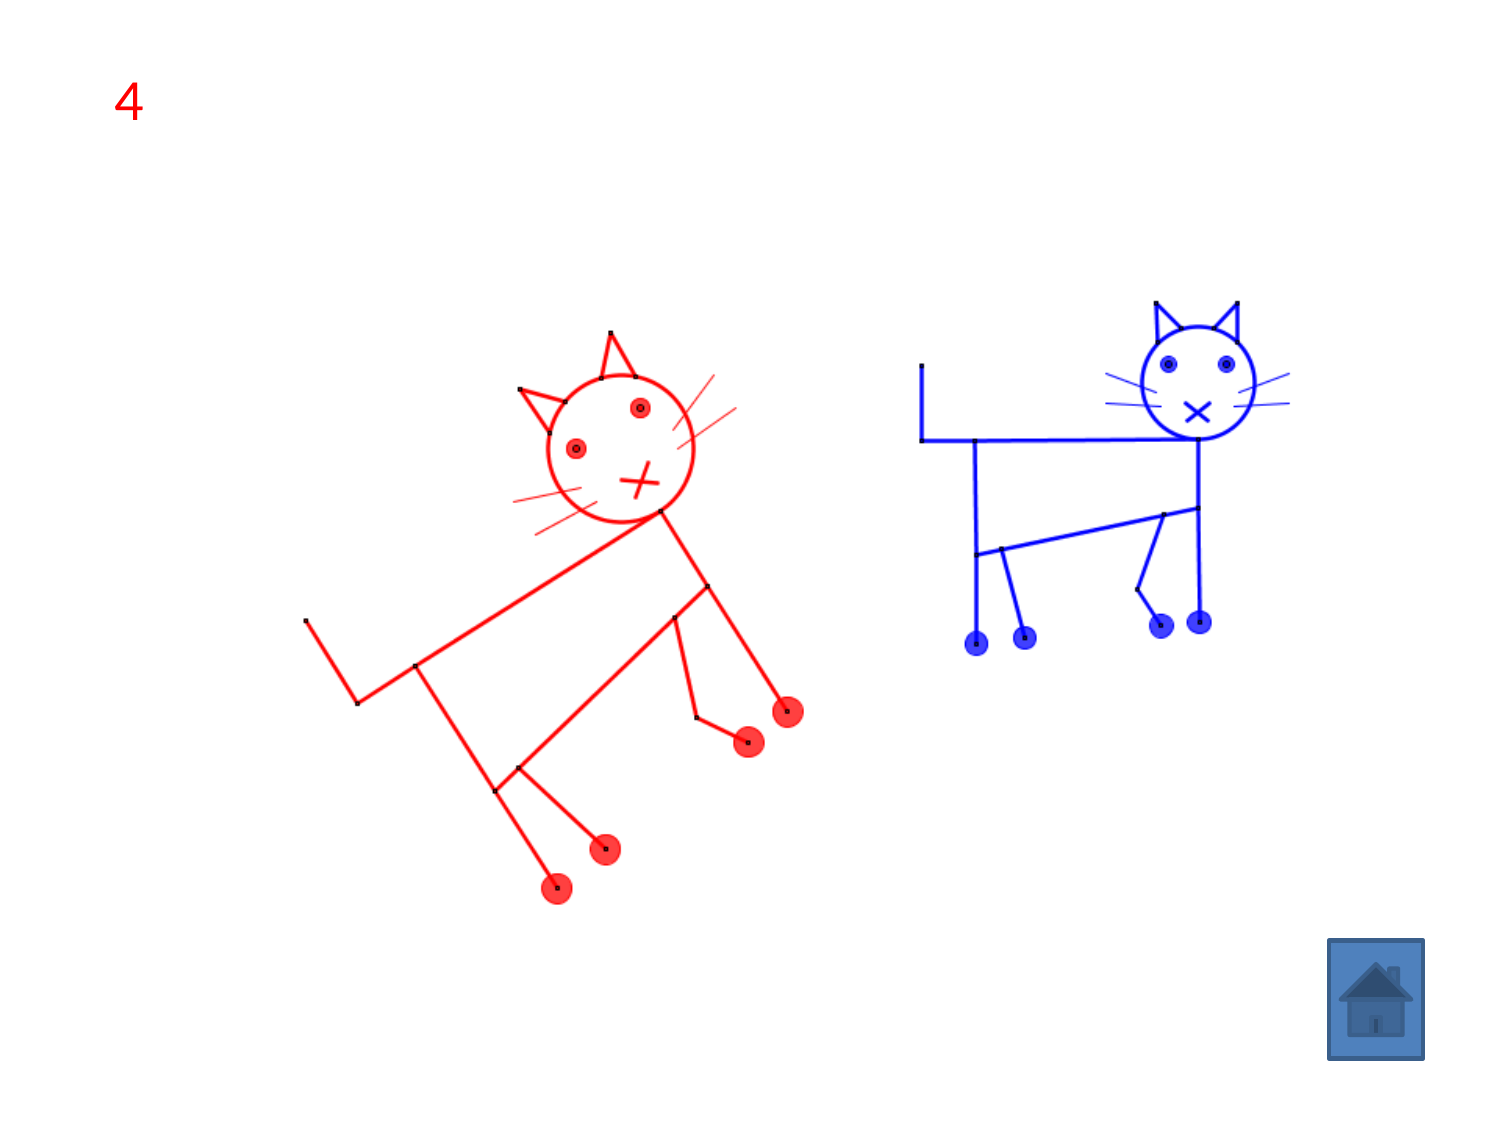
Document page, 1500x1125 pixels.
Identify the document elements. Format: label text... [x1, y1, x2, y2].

picture [241, 172, 1353, 941]
text_box 4 [100, 54, 219, 140]
text_box [1327, 938, 1425, 1061]
